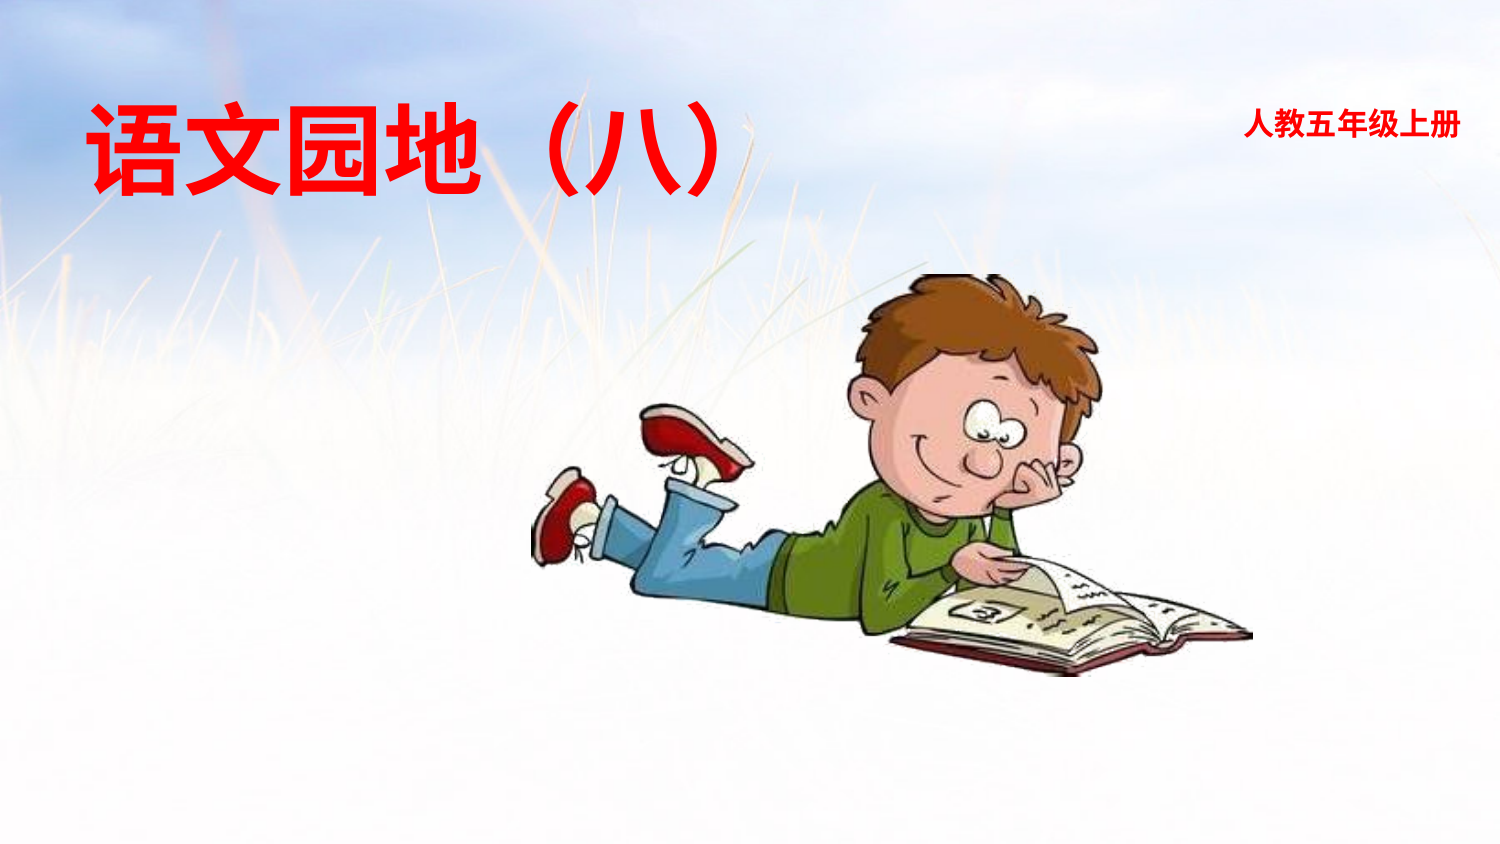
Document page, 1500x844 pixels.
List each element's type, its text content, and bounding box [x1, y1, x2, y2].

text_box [68, 79, 1253, 677]
text_box 人教五年级上册 [1257, 96, 1486, 149]
picture [0, 0, 1500, 844]
